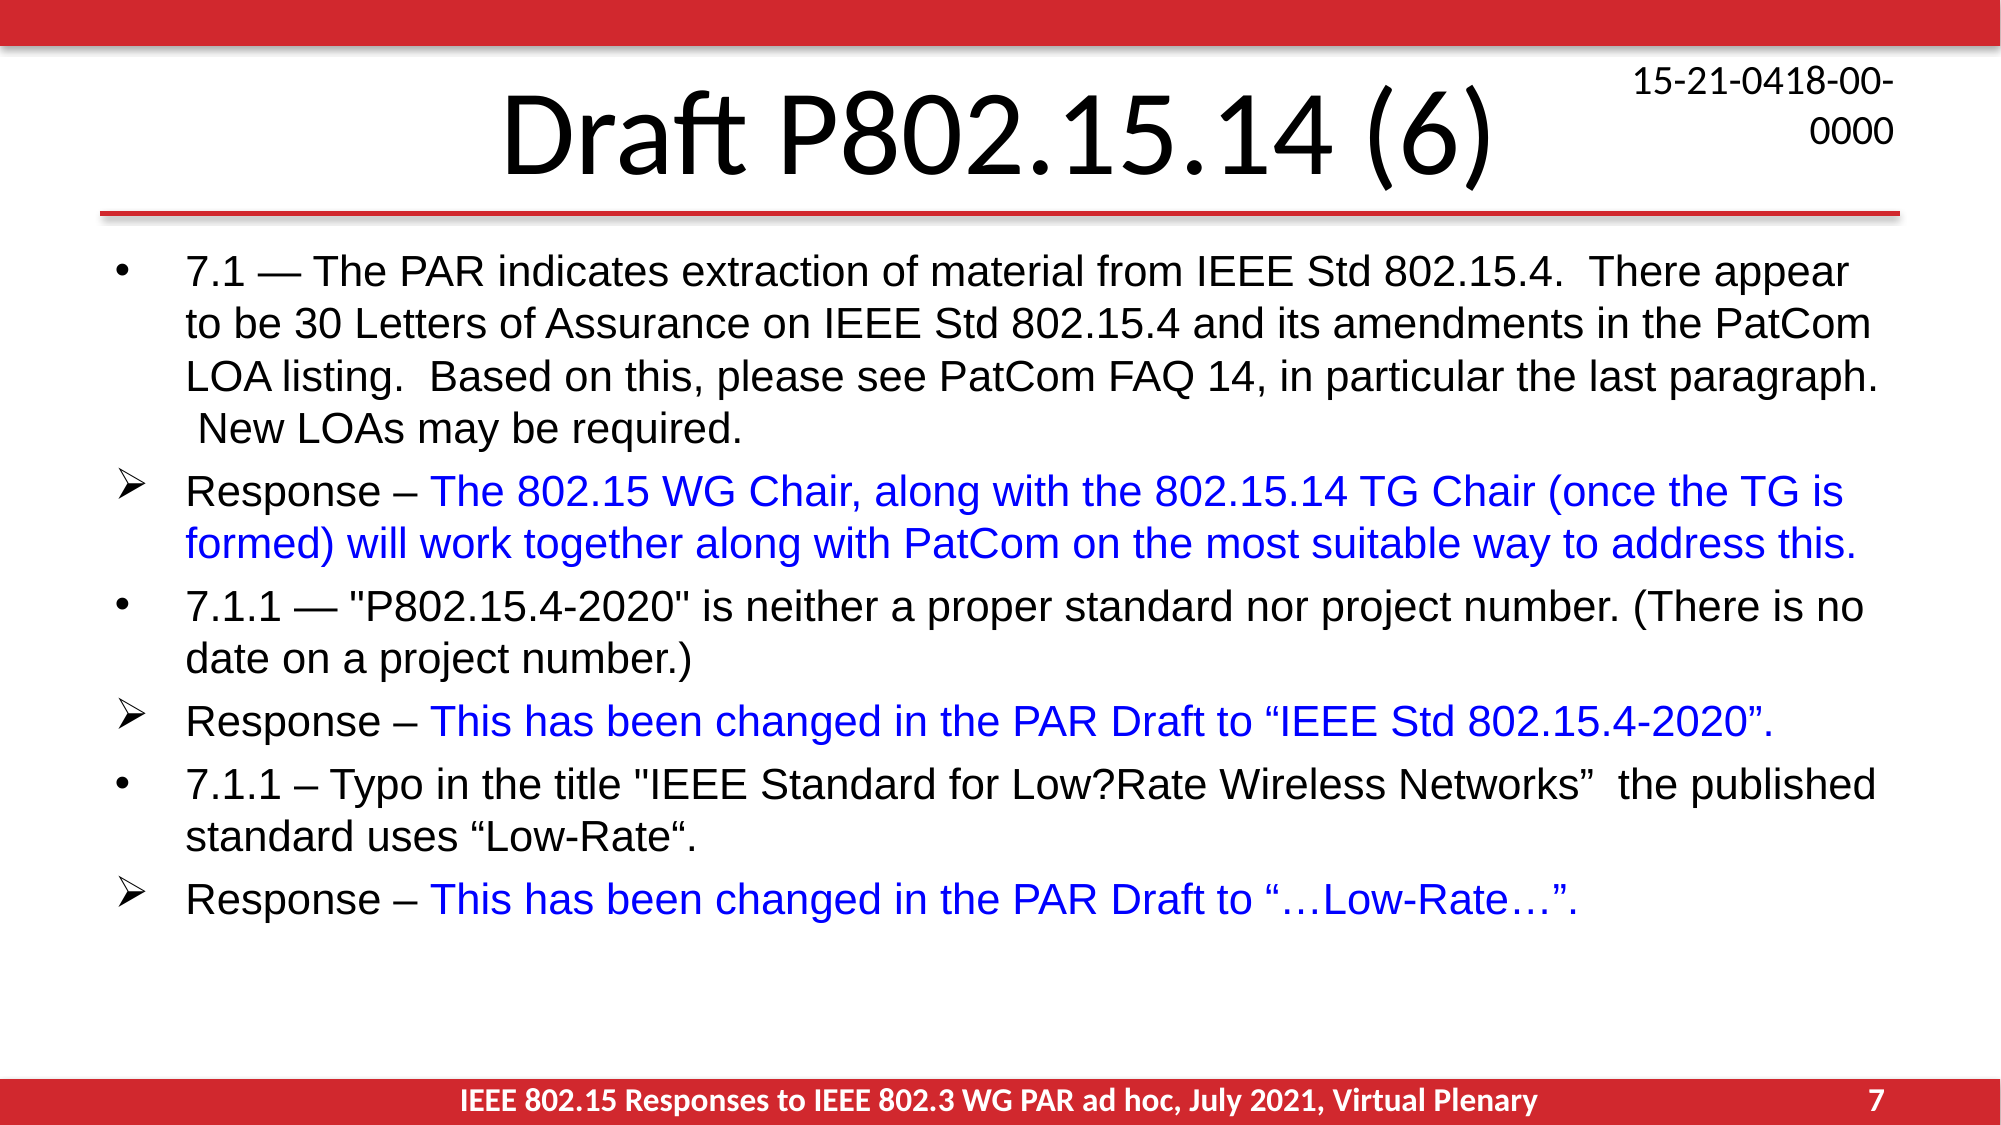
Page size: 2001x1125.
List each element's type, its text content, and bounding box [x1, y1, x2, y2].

slide_number 7 [1626, 1068, 1900, 1125]
list 7.1 — The PAR indicates extraction of material from IEEE Std 802.15.4. There appear to be 30 Letters of Assurance on IEEE Std 802.15.4 and its amendments in the PatCom LOA listing. Based on this, please see PatCom FAQ 14, in particular the last paragraph. New LOAs may be required. Response – The 802.15 WG Chair, along with the 802.15.14 TG Chair (once the TG is formed) will work together along with PatCom on the most suitable way to address this. 7.1.1 — "P802.15.4-2020" is neither a proper standard nor project number. (There is no date on a project number.) Response – This has been changed in the PAR Draft to “IEEE Std 802.15.4-2020”. 7.1.1 – Typo in the title "IEEE Standard for Low?Rate Wireless Networks” the published standard uses “Low-Rate“. Response – This has been changed in the PAR Draft to “…Low-Rate…”. [99, 235, 1900, 979]
title Draft P802.15.14 (6) [99, 32, 1900, 220]
footer IEEE 802.15 Responses to IEEE 802.3 WG PAR ad hoc, July 2021, Virtual Plenary [373, 1068, 1626, 1125]
